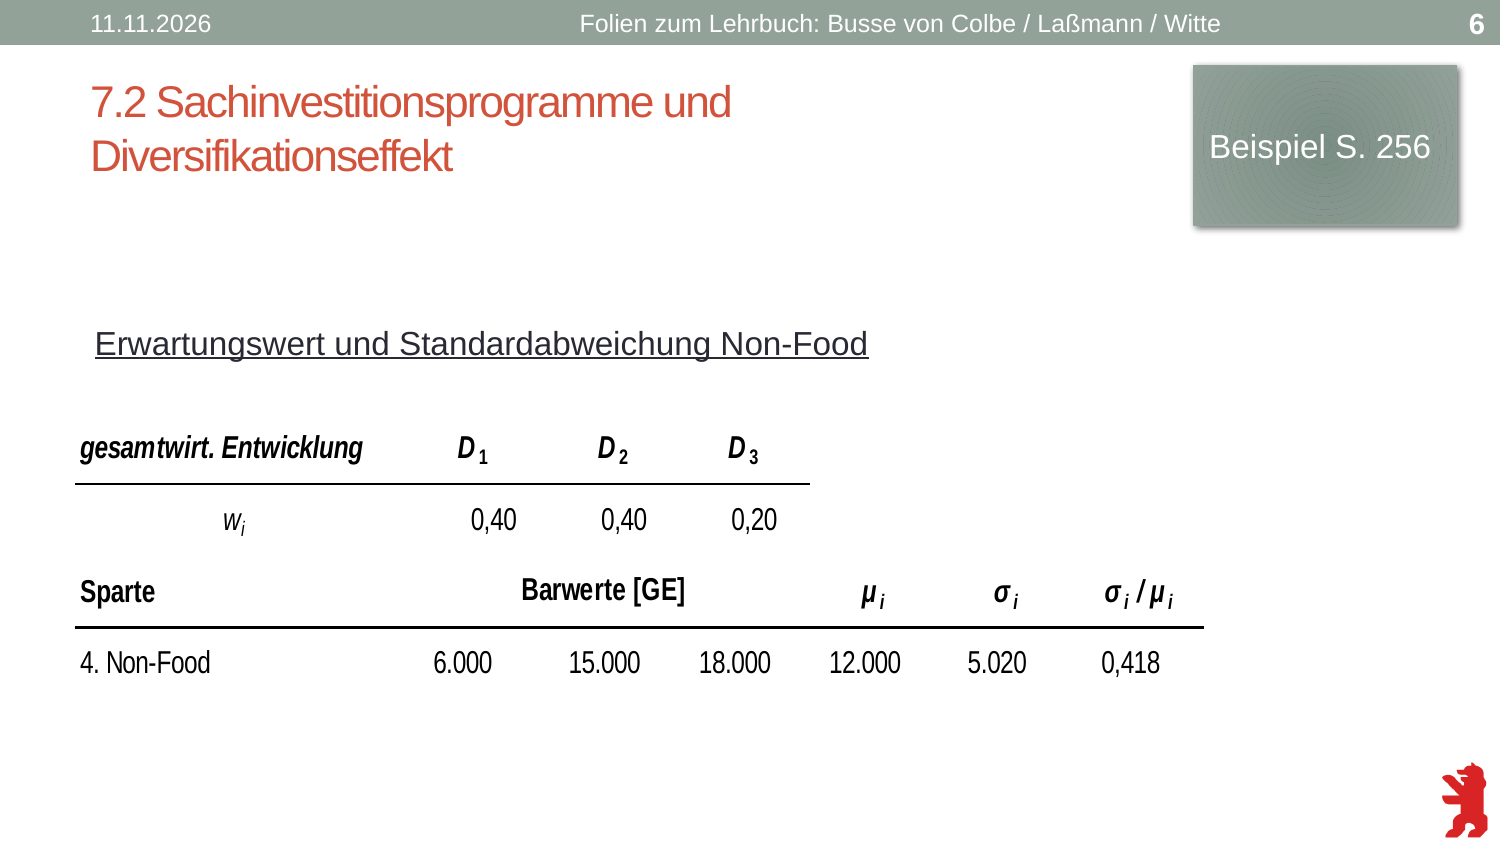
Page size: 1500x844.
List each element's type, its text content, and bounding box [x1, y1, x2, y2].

picture [1434, 760, 1500, 844]
text_box Erwartungswert und Standardabweichung Non-Food [79, 314, 885, 370]
text_box Beispiel S. 256 [1193, 65, 1457, 226]
footer Folien zum Lehrbuch: Busse von Colbe / Laßmann / Witte [562, 2, 1238, 43]
slide_number 6 [1325, 2, 1500, 43]
picture [74, 411, 1206, 701]
title 7.2 Sachinvestitionsprogramme und Diversifikationseffekt [75, 65, 1192, 188]
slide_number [75, 2, 550, 43]
